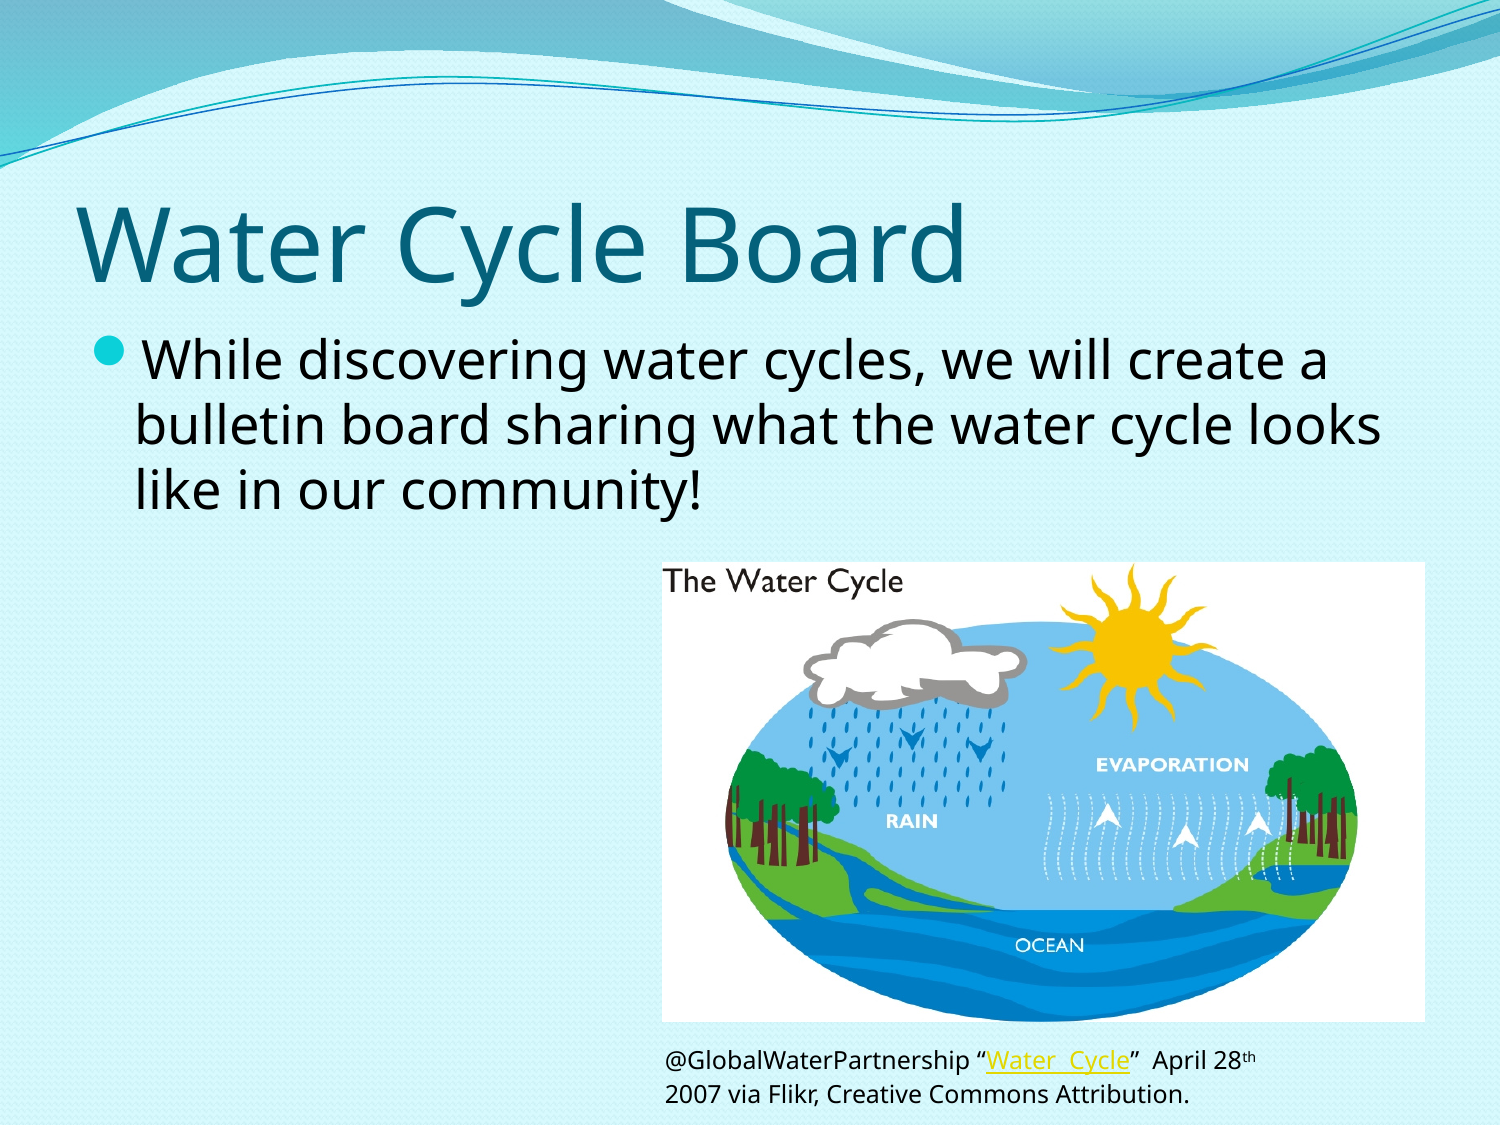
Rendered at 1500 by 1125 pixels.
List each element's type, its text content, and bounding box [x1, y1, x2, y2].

picture [661, 561, 1426, 1023]
text_box @GlobalWaterPartnership “Water Cycle” April 28th 2007 via Flikr, Creative Commons Attribution. [650, 1037, 1332, 1117]
list While discovering water cycles, we will create a bulletin board sharing what the water cycle looks like in our community! [75, 317, 1425, 1038]
title Water Cycle Board [75, 115, 1425, 303]
